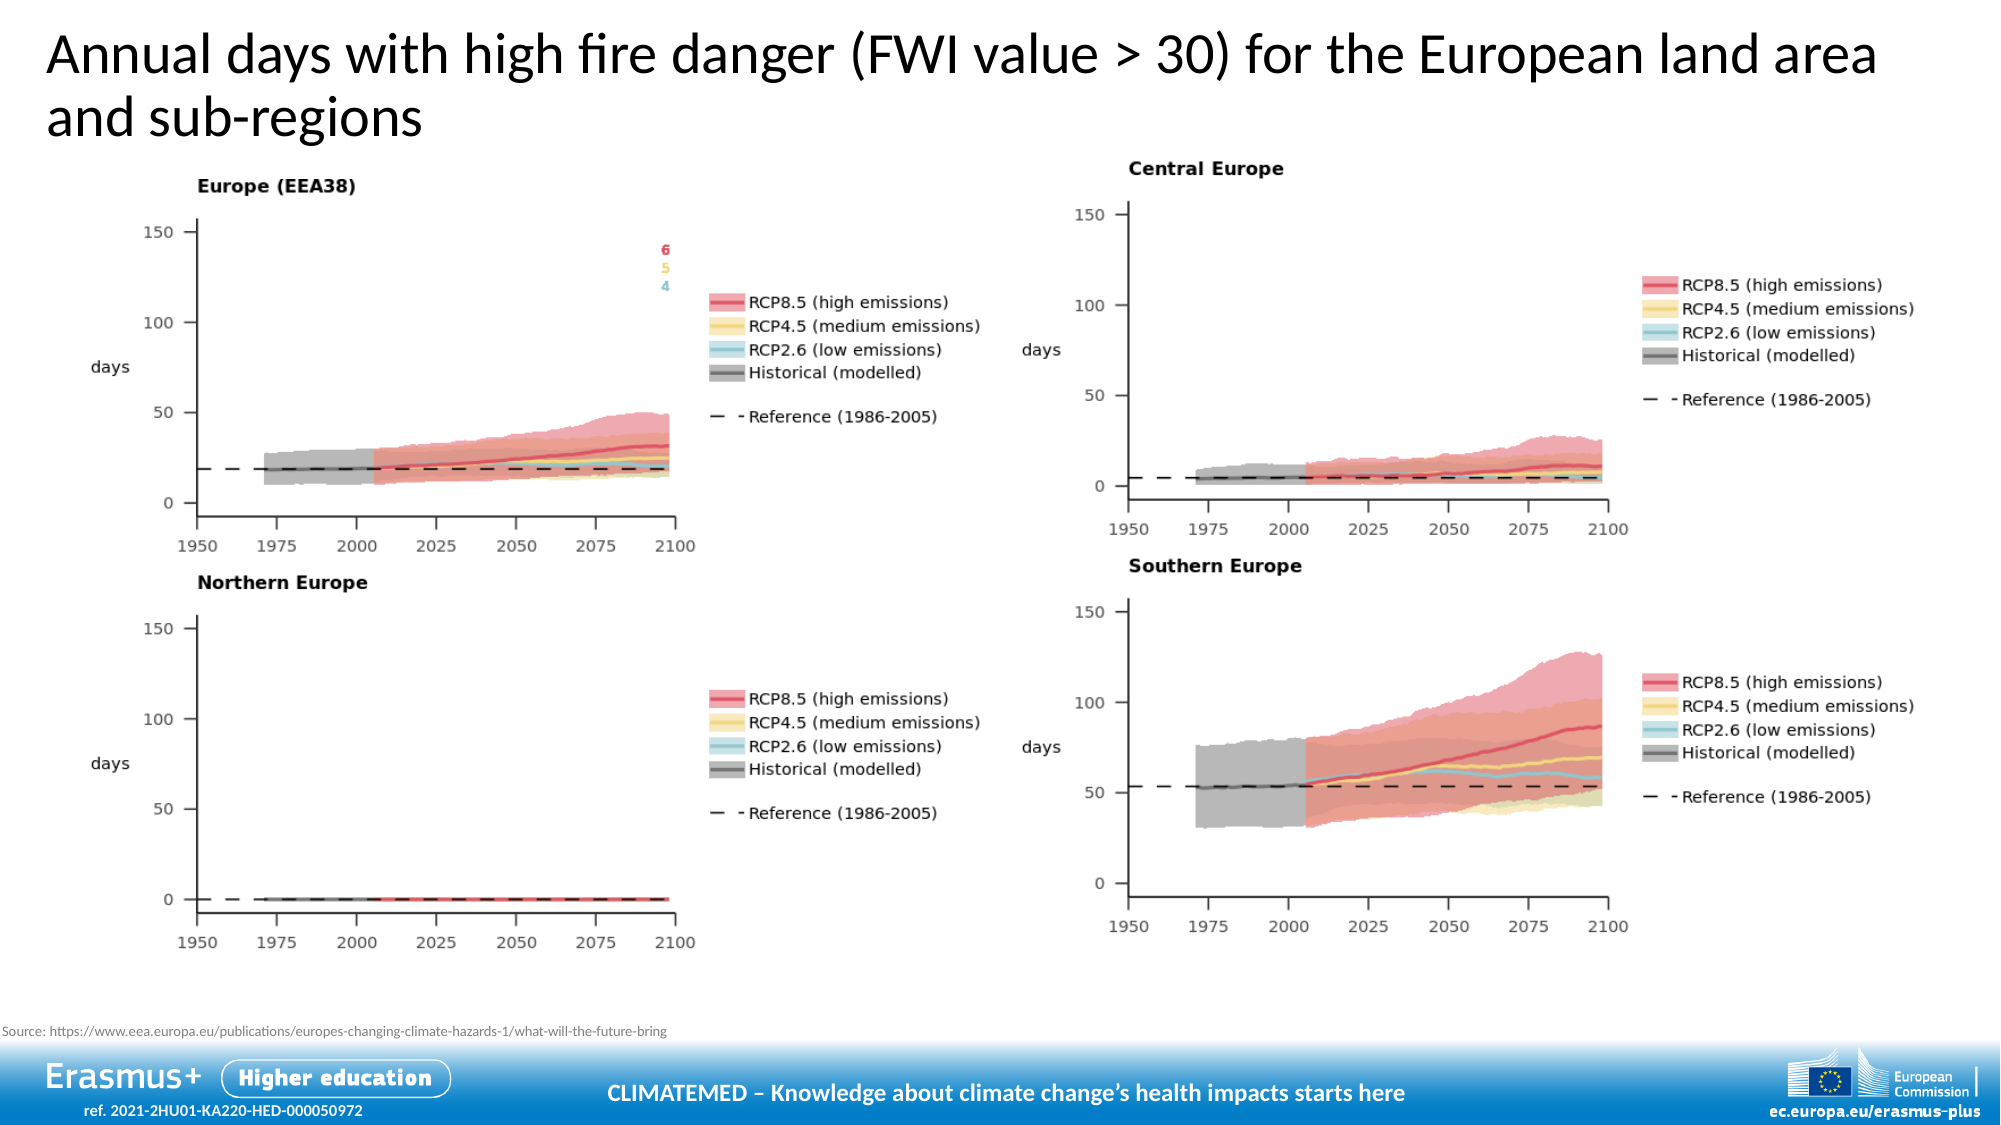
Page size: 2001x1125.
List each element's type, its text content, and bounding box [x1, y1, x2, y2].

title Annual days with high fire danger (FWI value > 30) for the European land area and sub-regions [31, 25, 1984, 148]
picture [0, 147, 2000, 1125]
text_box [84, 147, 990, 956]
text_box Source: https://www.eea.europa.eu/publications/europes-changing-climate-hazards-1/what-will-the-future-bring [0, 1014, 786, 1047]
